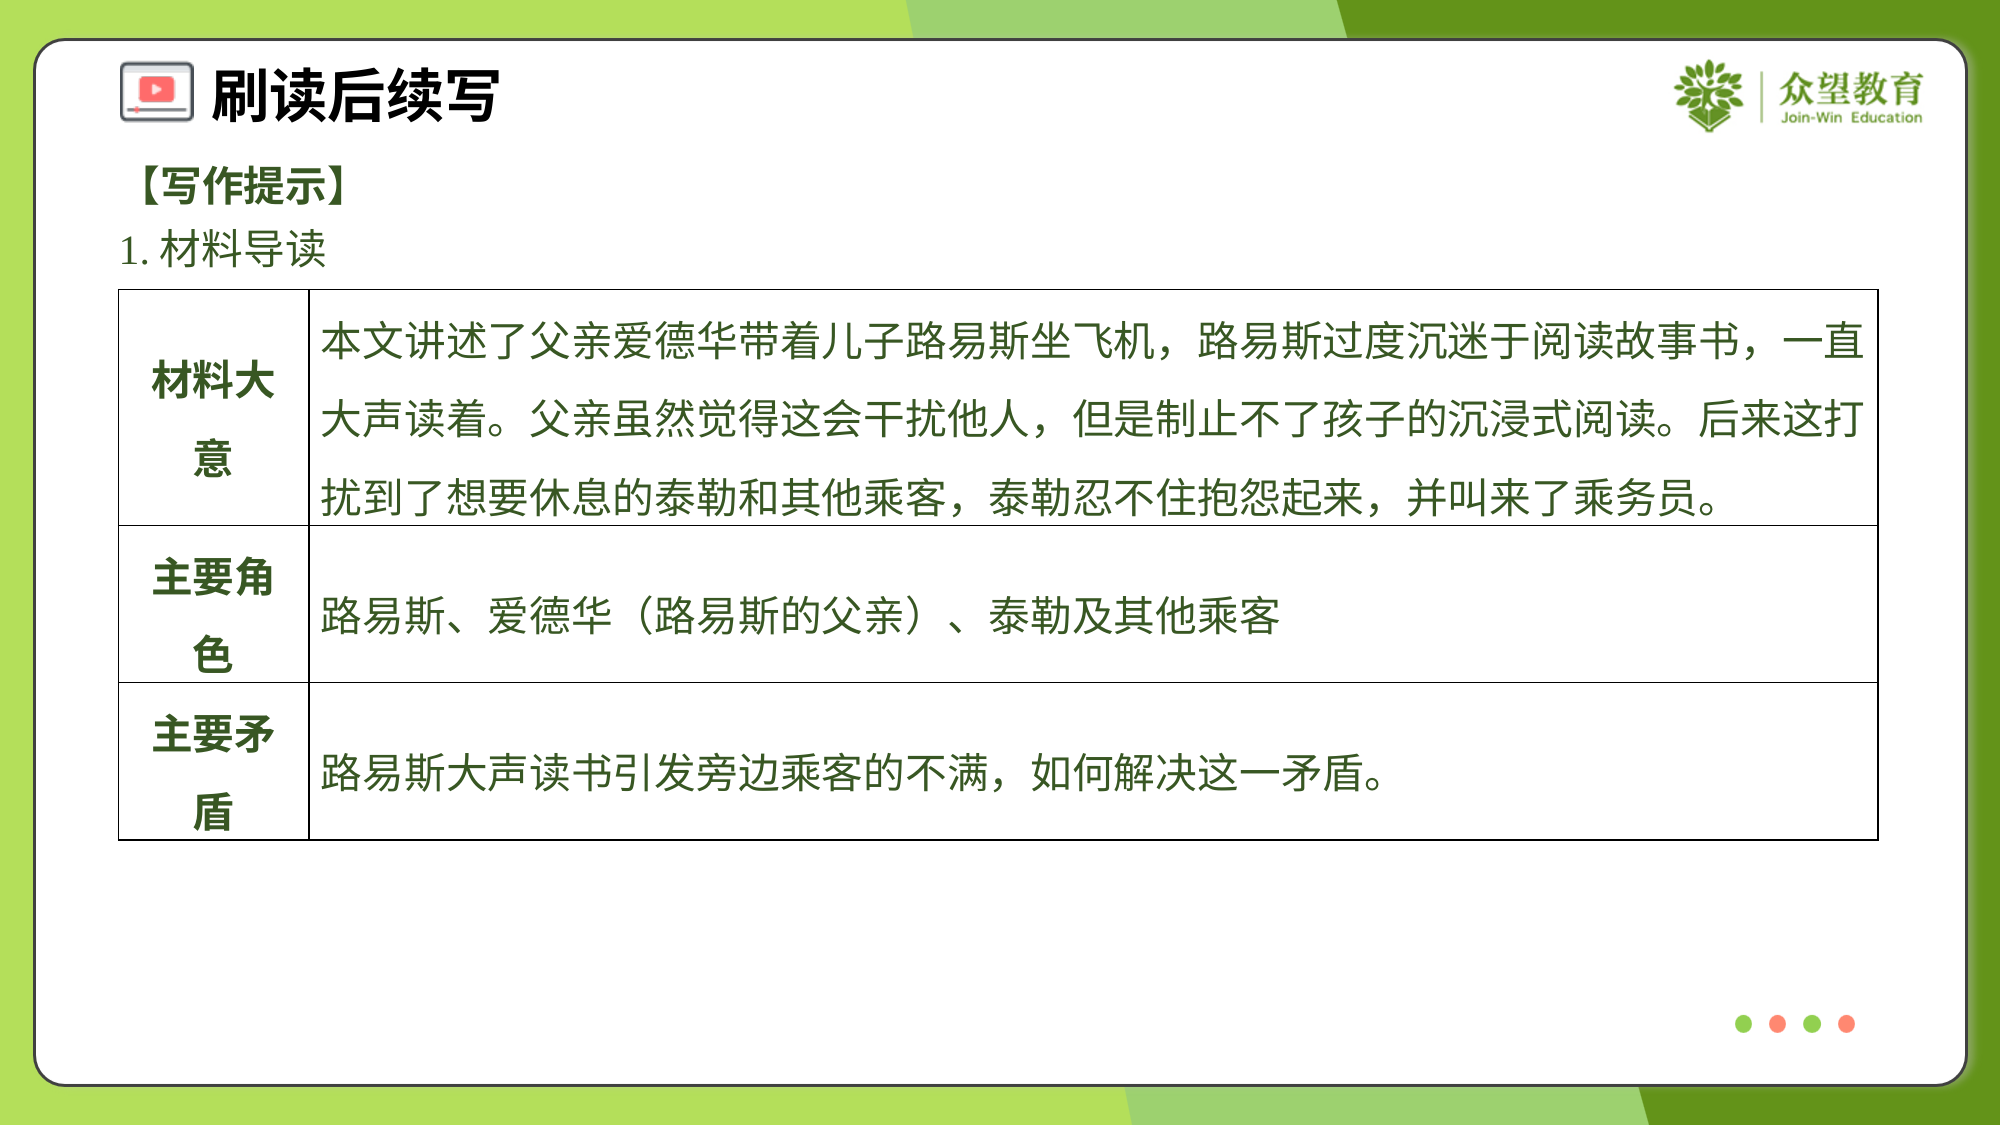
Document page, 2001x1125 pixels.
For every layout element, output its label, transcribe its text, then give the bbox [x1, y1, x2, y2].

table_header 本文讲述了父亲爱德华带着儿子路易斯坐飞机，路易斯过度沉迷于阅读故事书，一直大声读着。父亲虽然觉得这会干扰他人，但是制止不了孩子的沉浸式阅读。后来这打扰到了想要休息的泰勒和其他乘客，泰勒忍不住抱怨起来，并叫来了乘务员。 [310, 290, 1877, 525]
picture [0, 0, 2000, 1125]
table_cell 主要角色 [119, 526, 308, 682]
table_header 材料大意 [119, 290, 308, 525]
table_cell 路易斯大声读书引发旁边乘客的不满，如何解决这一矛盾。 [310, 683, 1877, 839]
table_cell 路易斯、爱德华（路易斯的父亲）、泰勒及其他乘客 [310, 526, 1877, 682]
table_cell 主要矛盾 [119, 683, 308, 839]
text_box 【写作提示】 1.材料导读 [118, 147, 1883, 268]
